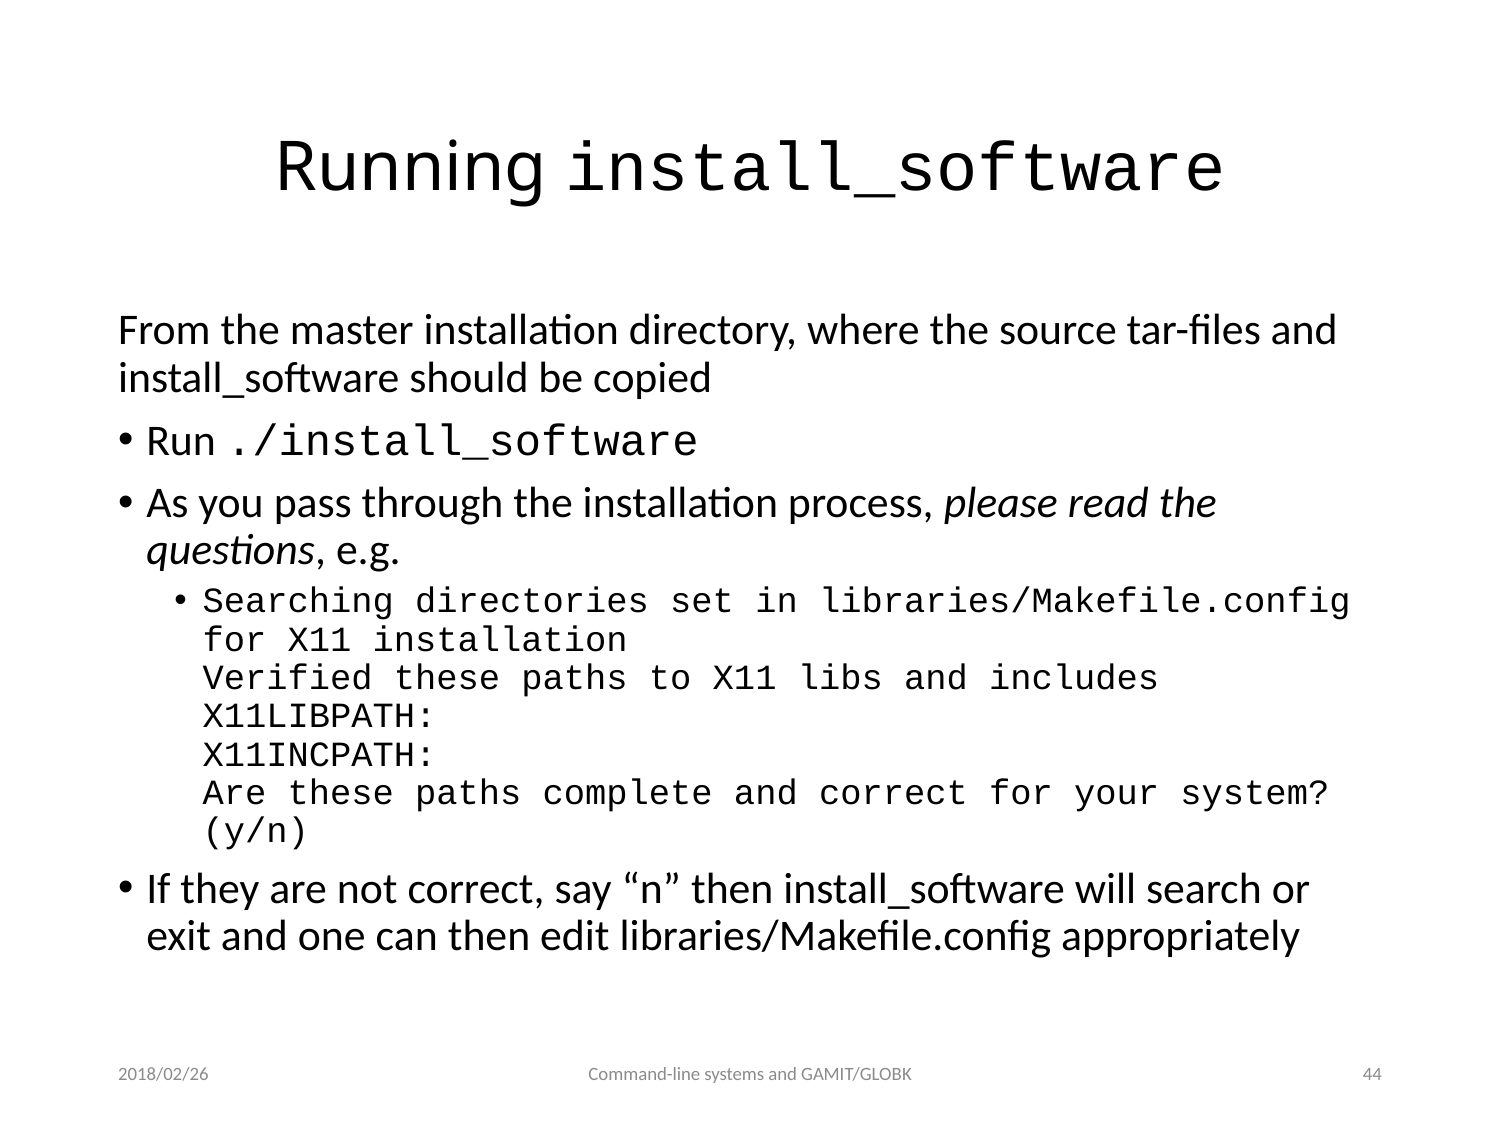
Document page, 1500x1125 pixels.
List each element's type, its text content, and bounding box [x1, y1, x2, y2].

footer Command-line systems and GAMIT/GLOBK [496, 1042, 1004, 1103]
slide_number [103, 1042, 441, 1103]
slide_number 43 [1059, 1042, 1397, 1103]
list From the master installation directory, where the source tar-files and install_software should be copied Run ./install_software As you pass through the installation process, please read the questions, e.g. Searching directories set in libraries/Makefile.config for X11 installation Verified these paths to X11 libs and includes X11LIBPATH: X11INCPATH: Are these paths complete and correct for your system? (y/n) If they are not correct, say “n” then install_software will search or exit and one can then edit libraries/Makefile.config appropriately [103, 299, 1397, 1014]
title Running install_software [103, 59, 1397, 278]
